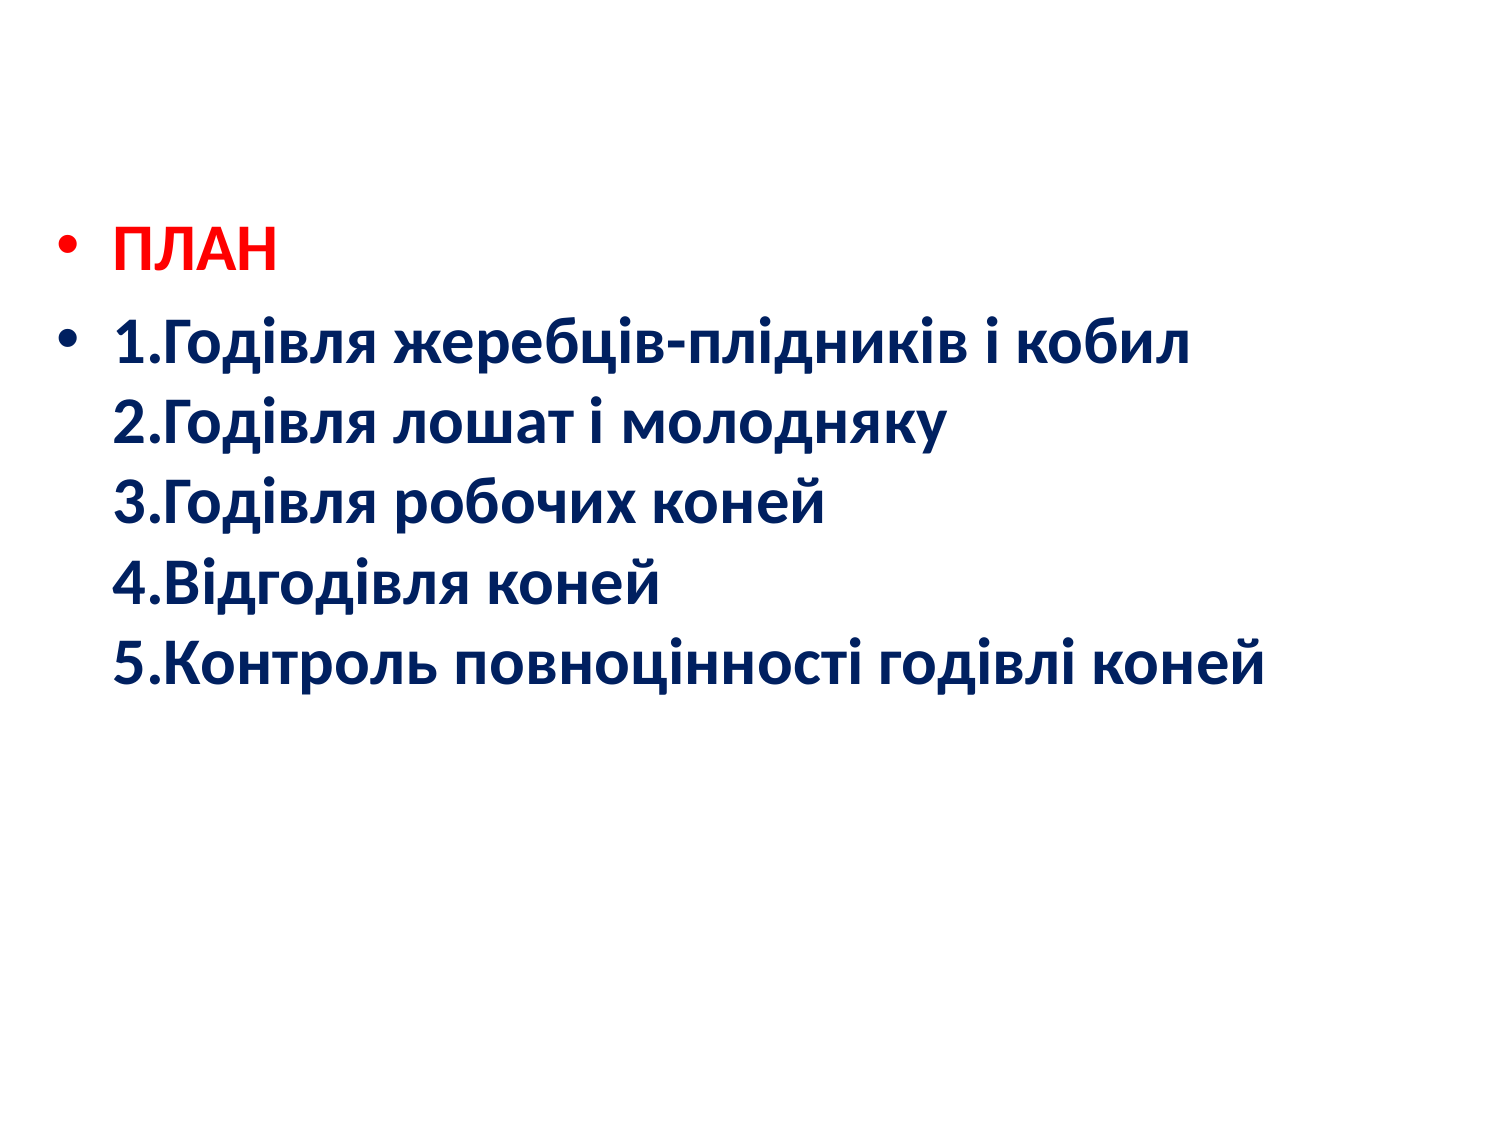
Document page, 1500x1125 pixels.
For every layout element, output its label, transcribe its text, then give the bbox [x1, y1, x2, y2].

text_box ПЛАН 1.Годівля жеребців-плідників і кобил 2.Годівля лошат і молодняку 3.Годівля робочих коней 4.Відгодівля коней 5.Контроль повноцінності годівлі коней [41, 196, 1500, 925]
